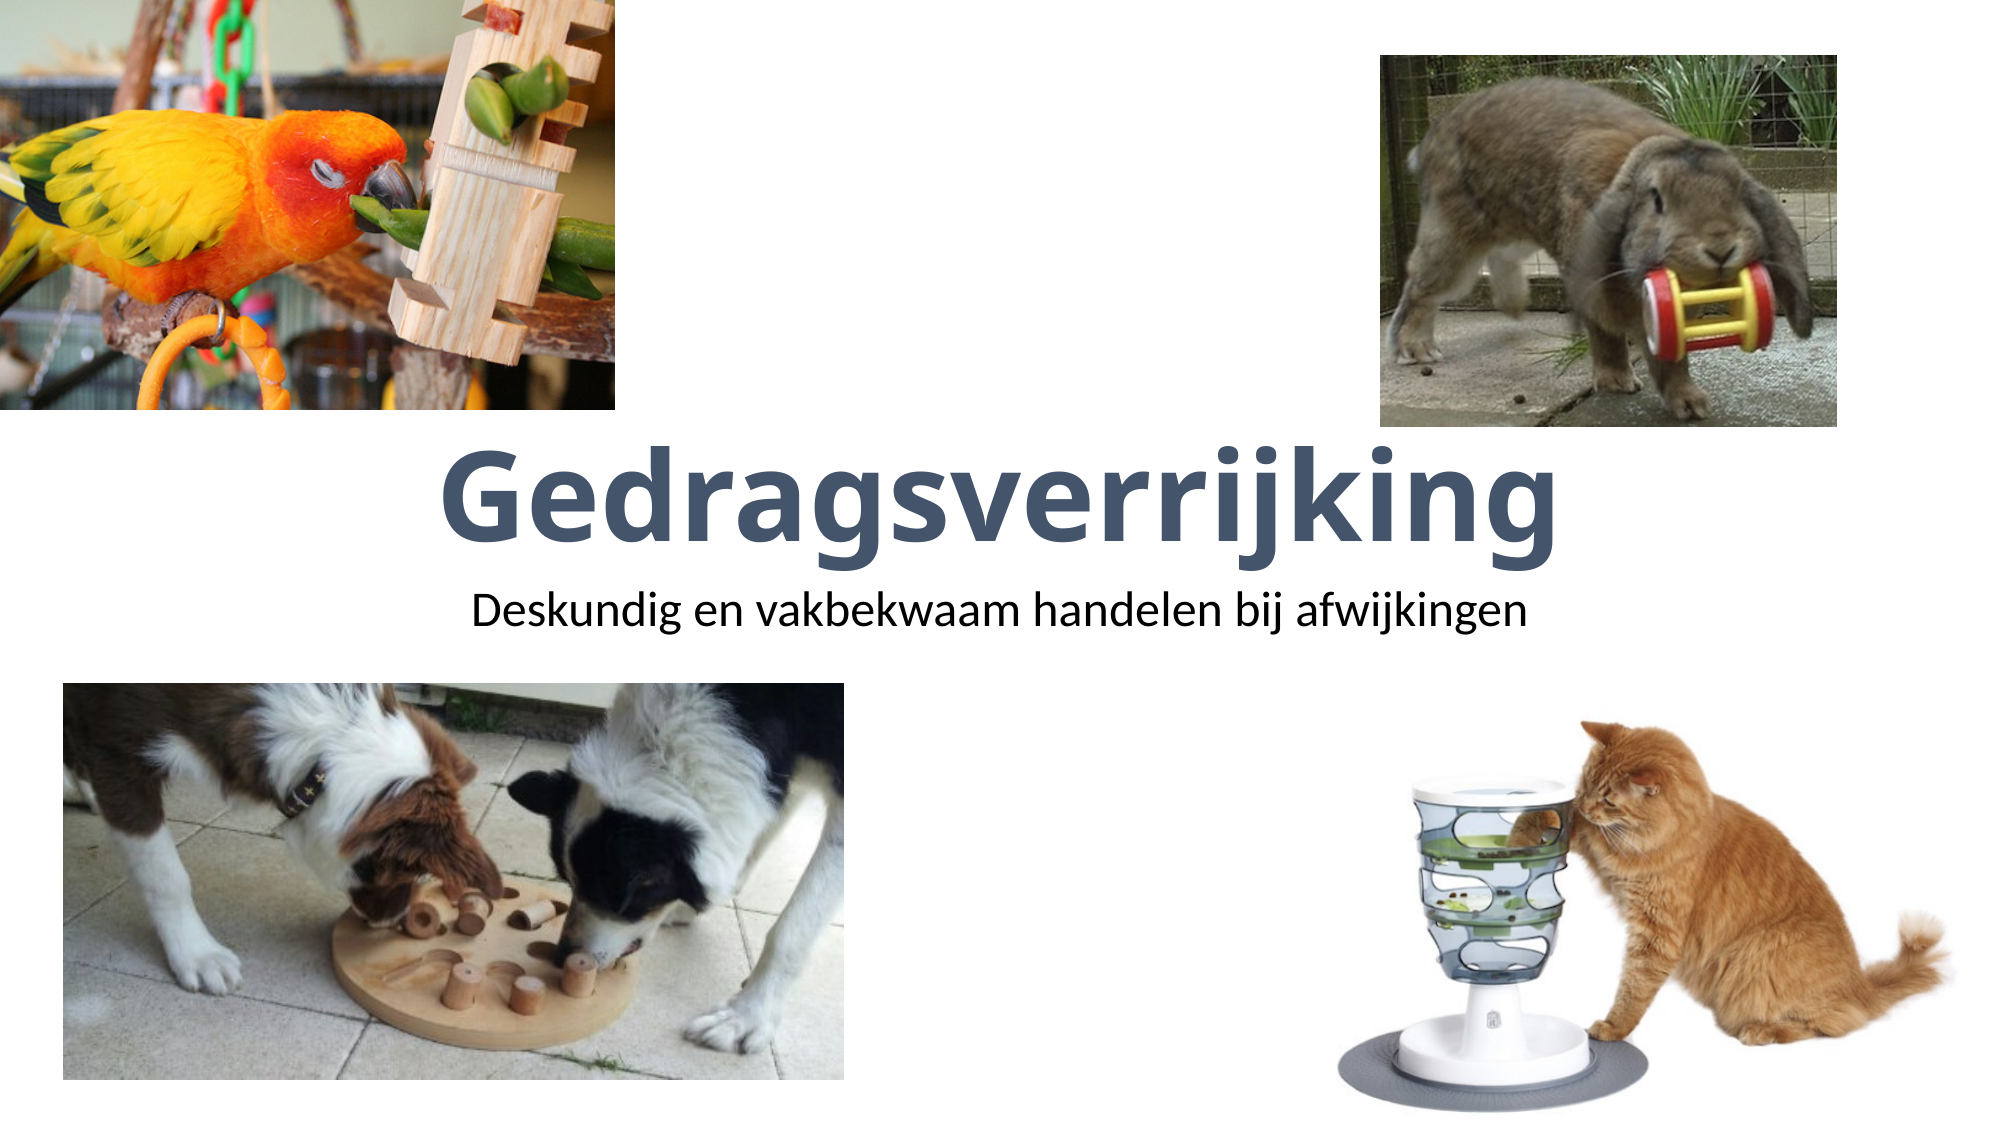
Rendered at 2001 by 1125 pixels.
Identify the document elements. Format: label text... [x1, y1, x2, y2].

picture [1319, 689, 1970, 1125]
picture [1379, 55, 1837, 427]
title Gedragsverrijking [249, 184, 1750, 575]
picture [0, 0, 615, 410]
subtitle Deskundig en vakbekwaam handelen bij afwijkingen [249, 575, 1750, 848]
picture [63, 682, 844, 1080]
